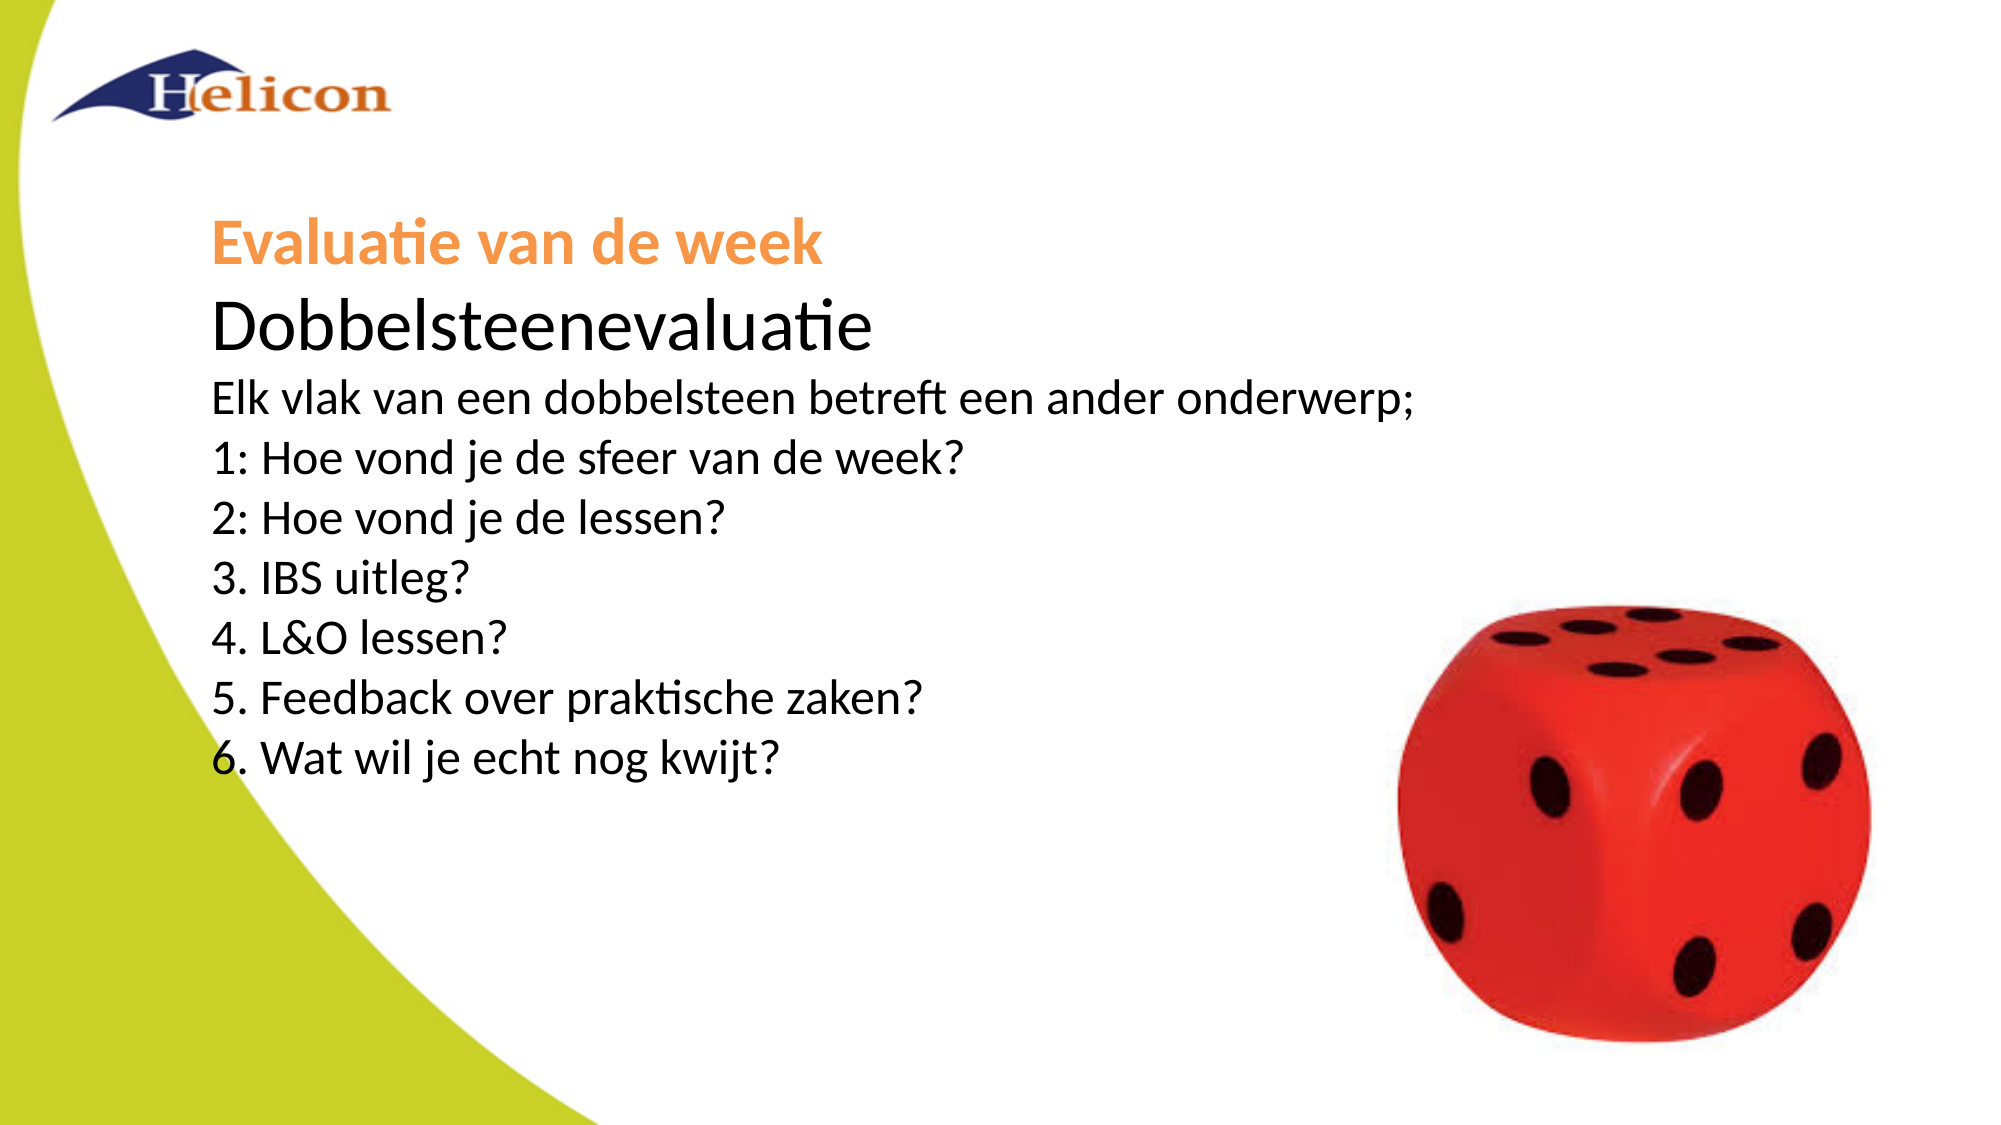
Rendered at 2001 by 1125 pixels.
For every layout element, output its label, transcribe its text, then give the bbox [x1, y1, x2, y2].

picture [0, 0, 2000, 1125]
text_box Dobbelsteenevaluatie Elk vlak van een dobbelsteen betreft een ander onderwerp; 1: Hoe vond je de sfeer van de week? 2: Hoe vond je de lessen? 3. IBS uitleg? 4. L&O lessen? 5. Feedback over praktische zaken? 6. Wat wil je echt nog kwijt? [196, 267, 1460, 793]
text_box Evaluatie van de week [196, 190, 1307, 267]
